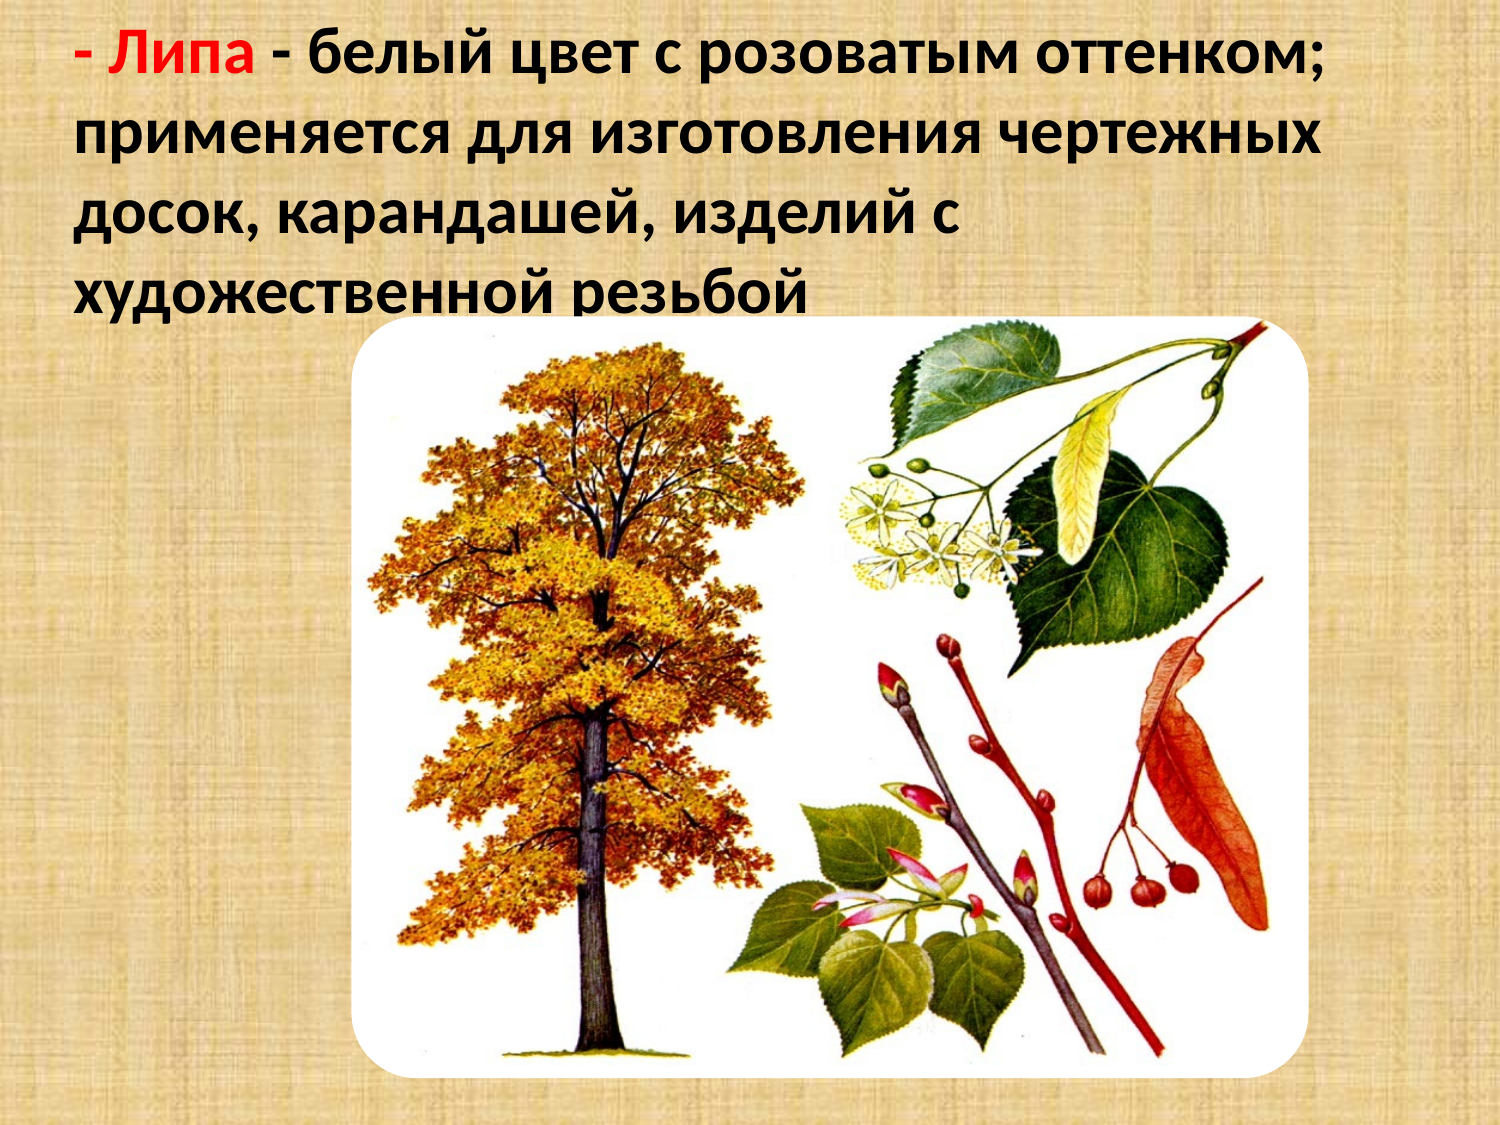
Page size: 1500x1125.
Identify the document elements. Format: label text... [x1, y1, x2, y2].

picture [0, 0, 1500, 1125]
text_box - Липа - белый цвет с розоватым оттенком; применяется для изготовления чертежных досок, карандашей, изделий с художественной резьбой [58, 0, 1453, 335]
